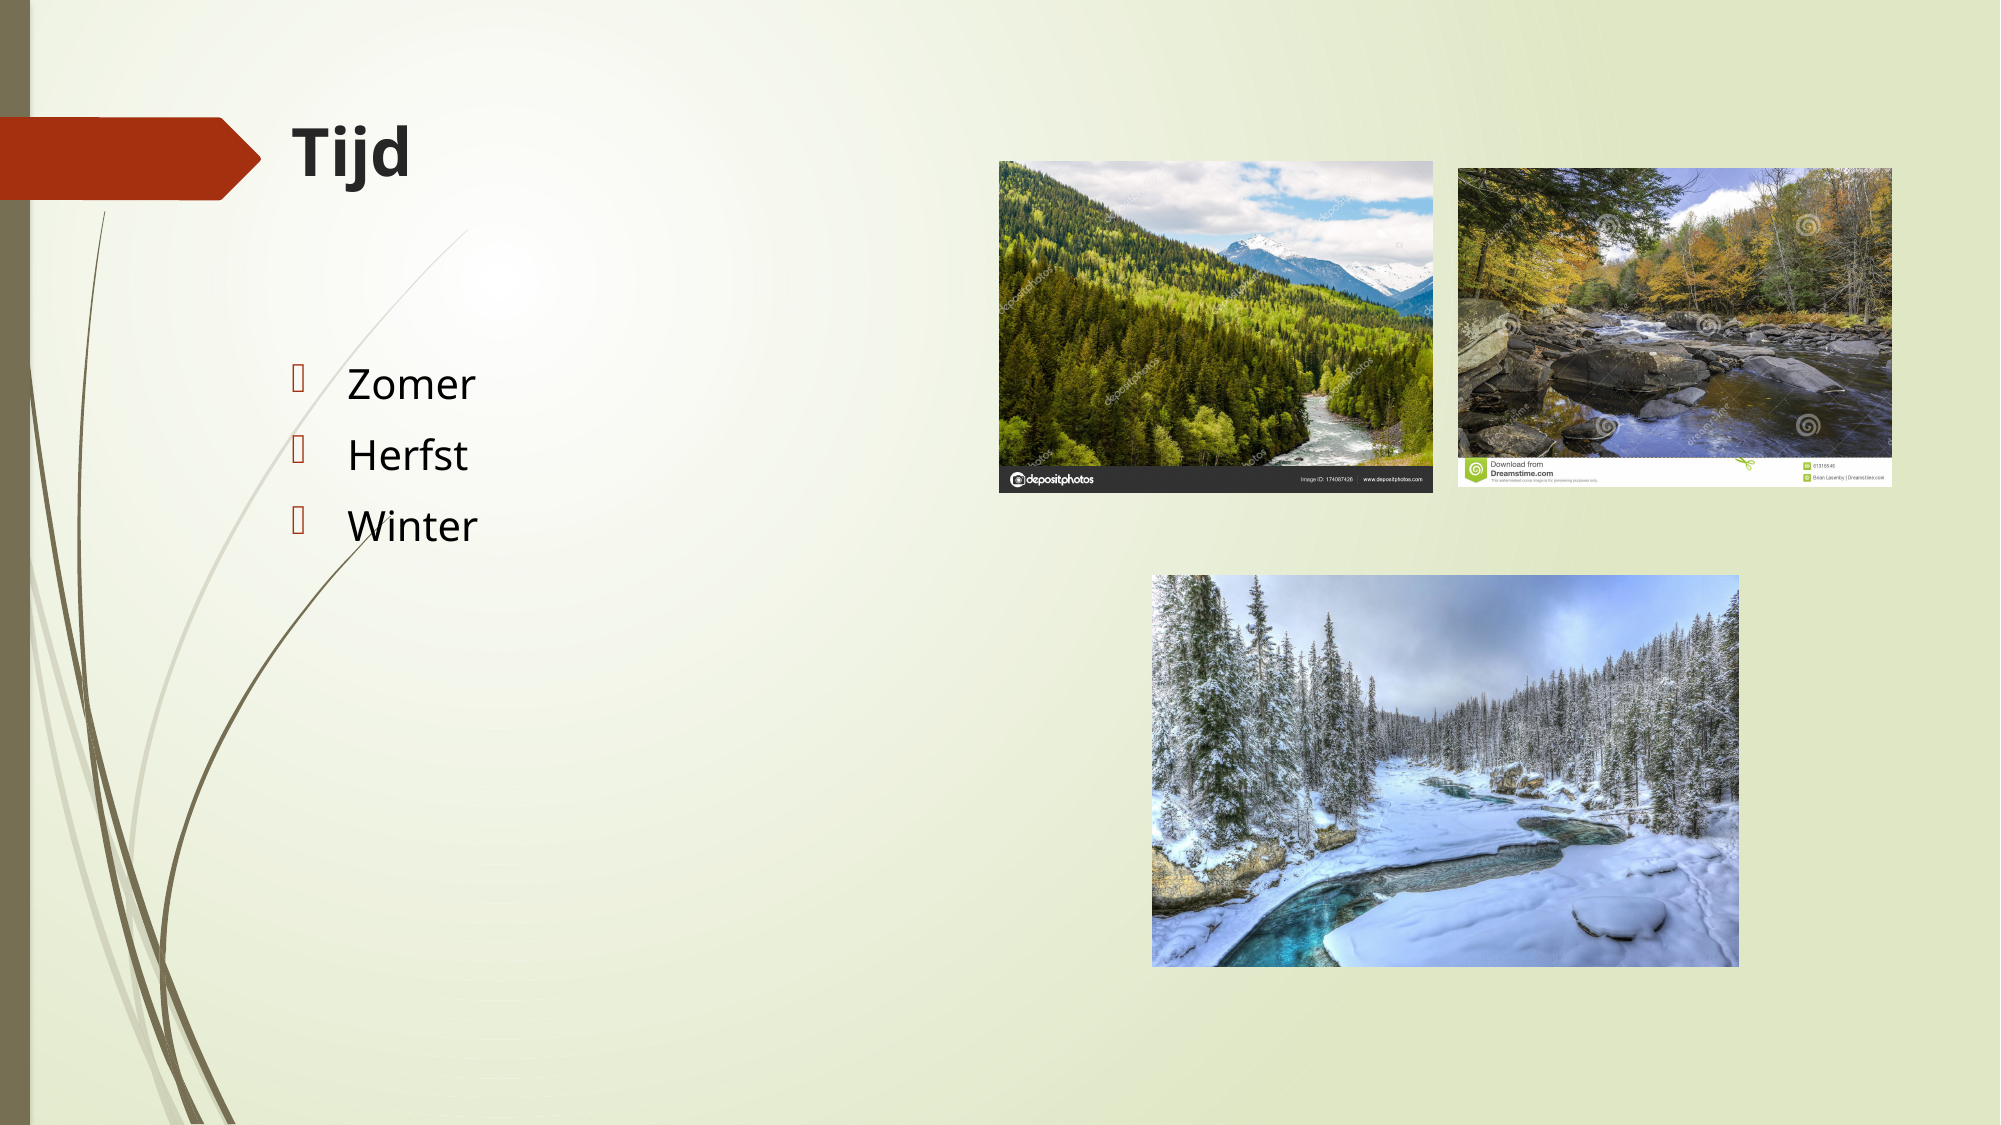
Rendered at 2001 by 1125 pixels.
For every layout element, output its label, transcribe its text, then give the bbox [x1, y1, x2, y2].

list Zomer Herfst Winter [276, 350, 940, 970]
title Tijd [276, 102, 940, 313]
picture [1152, 575, 1739, 967]
picture [1458, 167, 1892, 487]
picture [999, 161, 1433, 494]
